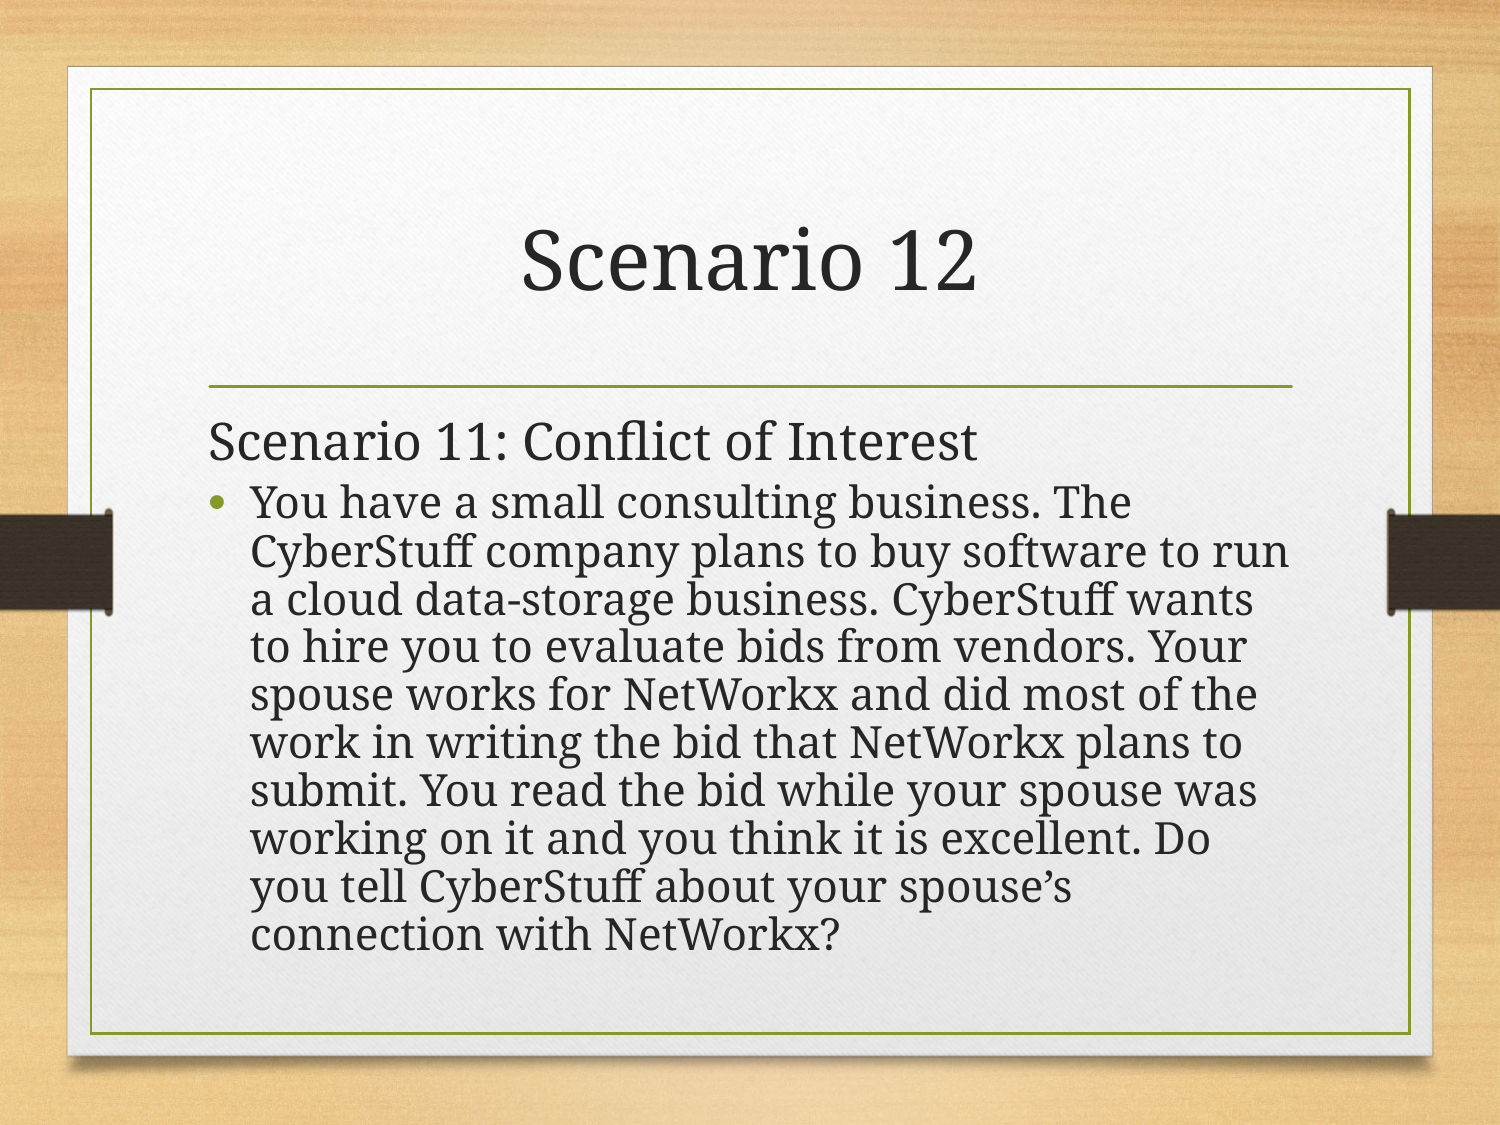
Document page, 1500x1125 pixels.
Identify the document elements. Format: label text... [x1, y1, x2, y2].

picture [0, 0, 1500, 1125]
title Scenario 12 [193, 150, 1309, 365]
list Scenario 11: Conflict of Interest You have a small consulting business. The CyberStuff company plans to buy software to run a cloud data-storage business. CyberStuff wants to hire you to evaluate bids from vendors. Your spouse works for NetWorkx and did most of the work in writing the bid that NetWorkx plans to submit. You read the bid while your spouse was working on it and you think it is excellent. Do you tell CyberStuff about your spouse’s connection with NetWorkx? [193, 408, 1309, 974]
